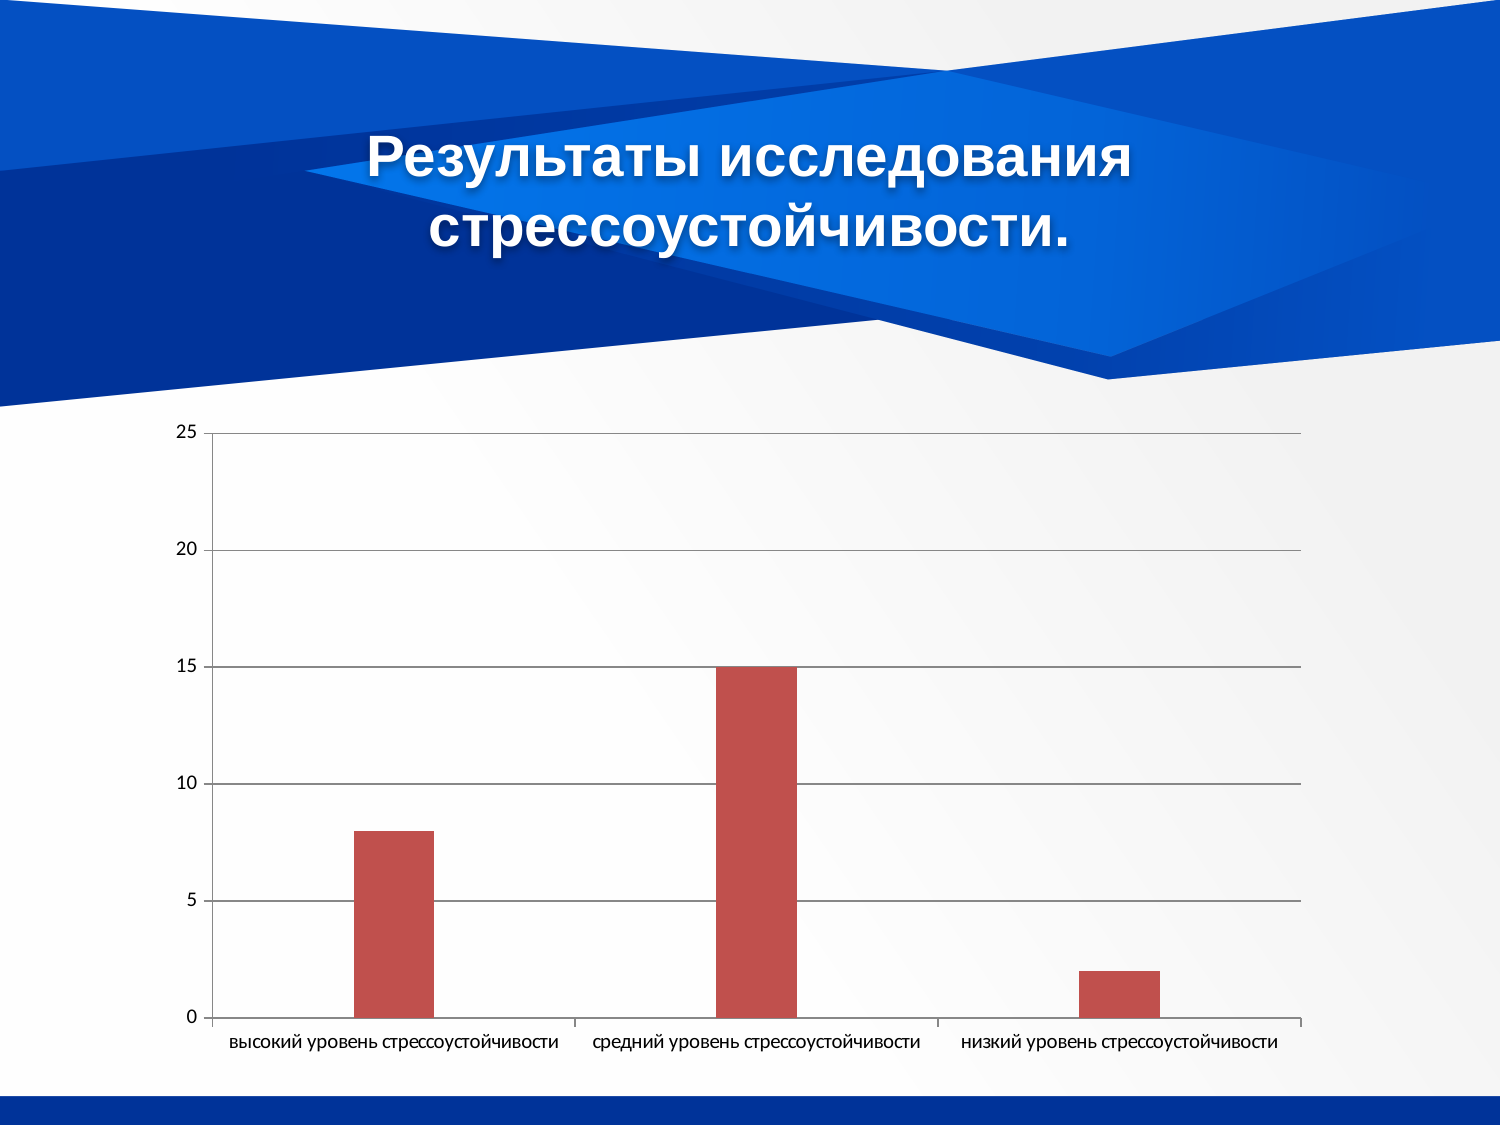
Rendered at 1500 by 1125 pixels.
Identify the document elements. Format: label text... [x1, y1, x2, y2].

chart [152, 409, 1325, 1067]
title Результаты исследования стрессоустойчивости. [75, 128, 1425, 317]
picture [0, 0, 1500, 1125]
